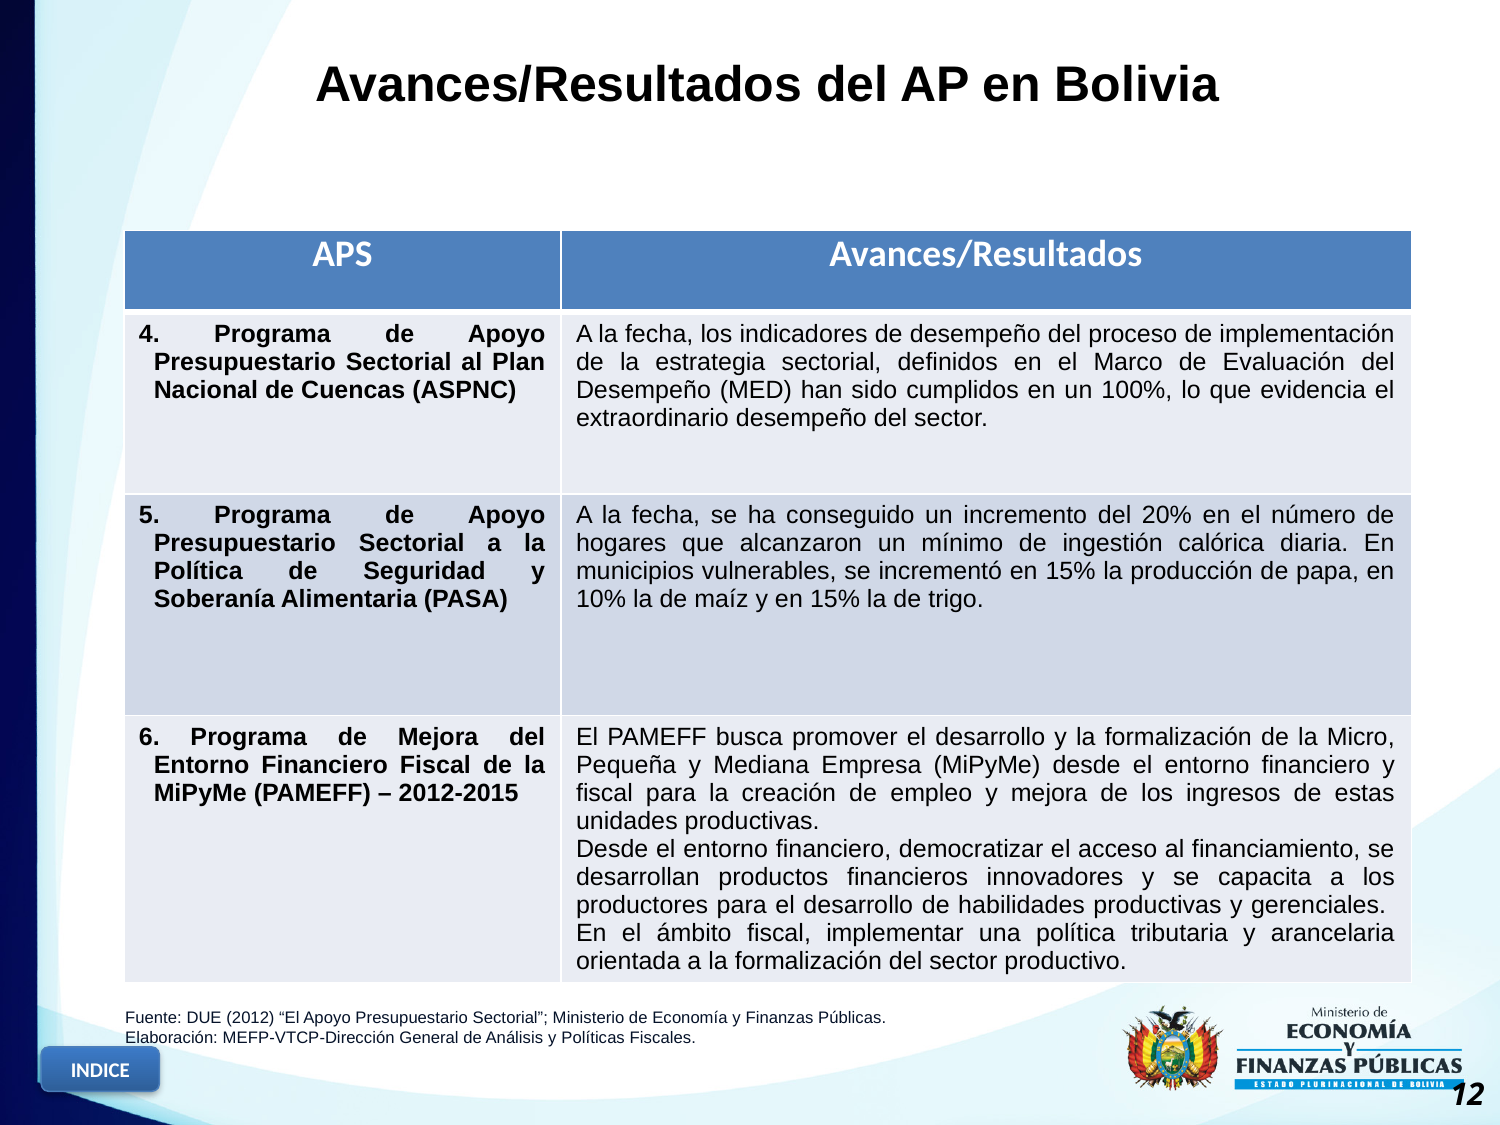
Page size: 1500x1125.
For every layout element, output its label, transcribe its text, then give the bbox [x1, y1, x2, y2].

text_box INDICE [41, 1046, 160, 1092]
table_cell 4. Programa de Apoyo Presupuestario Sectorial al Plan Nacional de Cuencas (ASPNC) [125, 315, 560, 493]
table_header APS [125, 231, 560, 309]
table_cell A la fecha, se ha conseguido un incremento del 20% en el número de hogares que alcanzaron un mínimo de ingestión calórica diaria. En municipios vulnerables, se incrementó en 15% la producción de papa, en 10% la de maíz y en 15% la de trigo. [562, 495, 1411, 715]
table_cell 5. Programa de Apoyo Presupuestario Sectorial a la Política de Seguridad y Soberanía Alimentaria (PASA) [125, 495, 560, 715]
picture [0, 0, 1500, 1125]
text_box Avances/Resultados del AP en Bolivia [35, 43, 1500, 208]
table_cell A la fecha, los indicadores de desempeño del proceso de implementación de la estrategia sectorial, definidos en el Marco de Evaluación del Desempeño (MED) han sido cumplidos en un 100%, lo que evidencia el extraordinario desempeño del sector. [562, 315, 1411, 493]
text_box Fuente: DUE (2012) “El Apoyo Presupuestario Sectorial”; Ministerio de Economía y Finanzas Públicas. Elaboración: MEFP-VTCP-Dirección General de Análisis y Políticas Fiscales. [110, 999, 1388, 1055]
table_cell El PAMEFF busca promover el desarrollo y la formalización de la Micro, Pequeña y Mediana Empresa (MiPyMe) desde el entorno financiero y fiscal para la creación de empleo y mejora de los ingresos de estas unidades productivas. Desde el entorno financiero, democratizar el acceso al financiamiento, se desarrollan productos financieros innovadores y se capacita a los productores para el desarrollo de habilidades productivas y gerenciales. En el ámbito fiscal, implementar una política tributaria y arancelaria orientada a la formalización del sector productivo. [562, 716, 1411, 982]
table_header Avances/Resultados [562, 231, 1411, 309]
slide_number 12 [1124, 1046, 1500, 1125]
table_cell 6. Programa de Mejora del Entorno Financiero Fiscal de la MiPyMe (PAMEFF) – 2012-2015 [125, 716, 560, 982]
